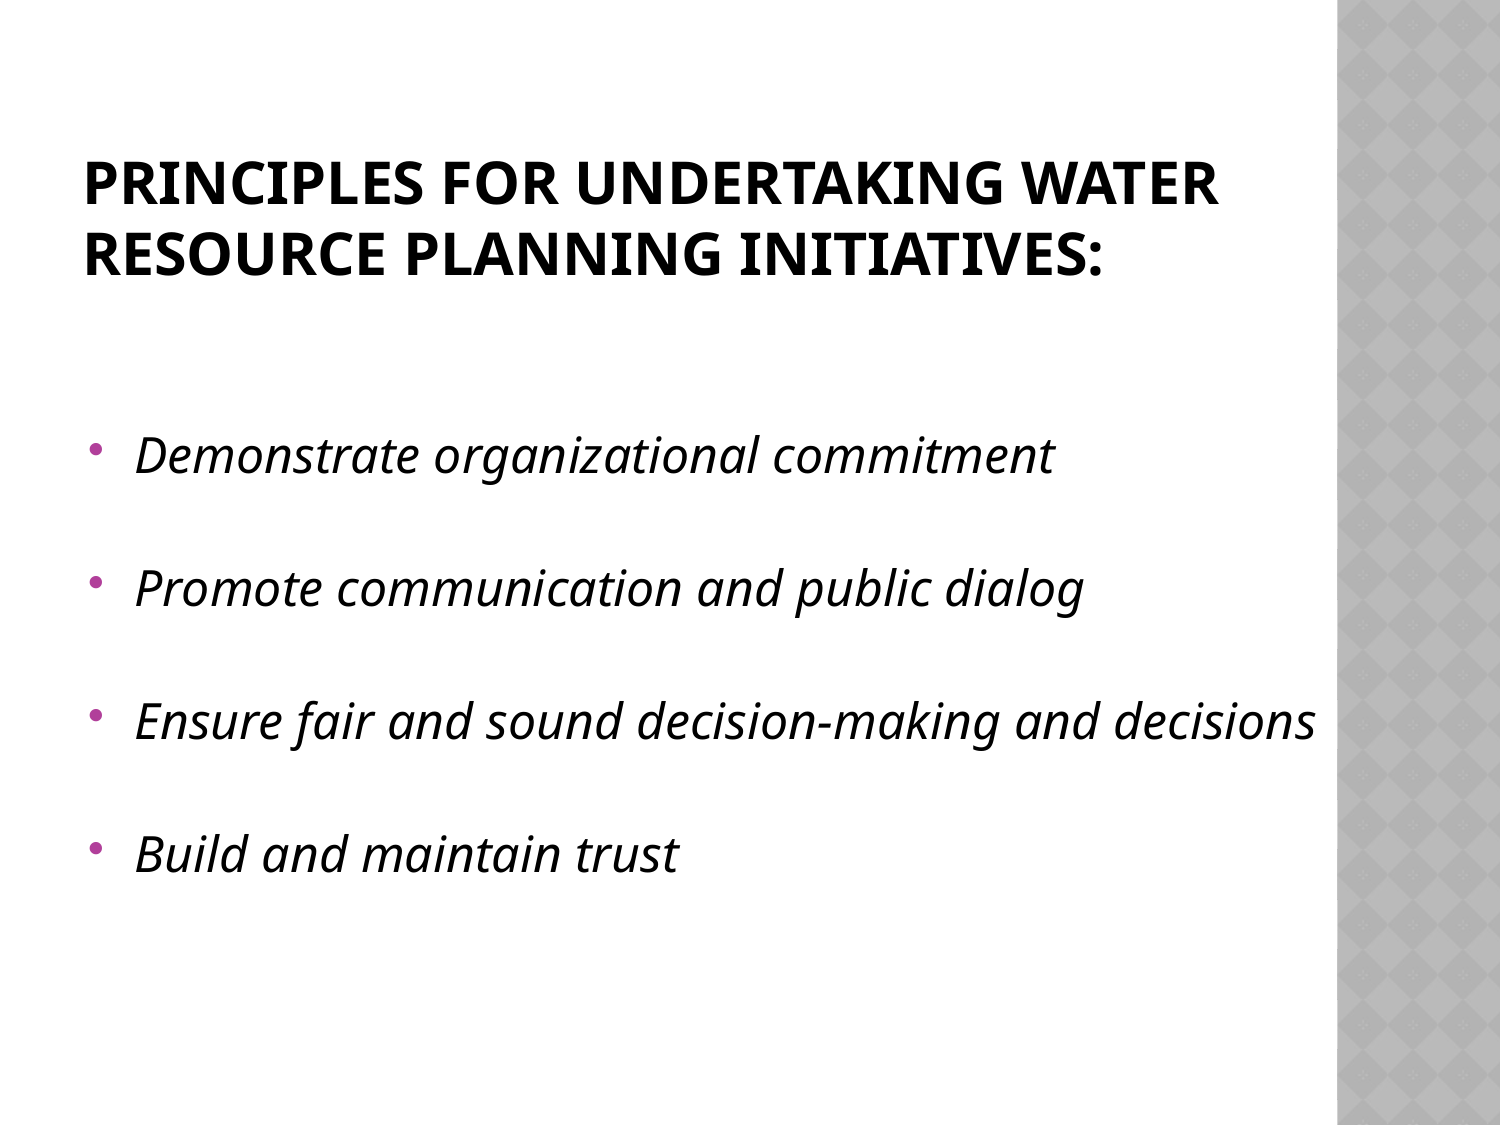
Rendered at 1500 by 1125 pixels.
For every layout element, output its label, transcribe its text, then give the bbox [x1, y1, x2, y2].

title Principles for undertaking water resource planning initiatives: [75, 99, 1263, 288]
list Demonstrate organizational commitment Promote communication and public dialog Ensure fair and sound decision-making and decisions Build and maintain trust [75, 350, 1425, 1088]
